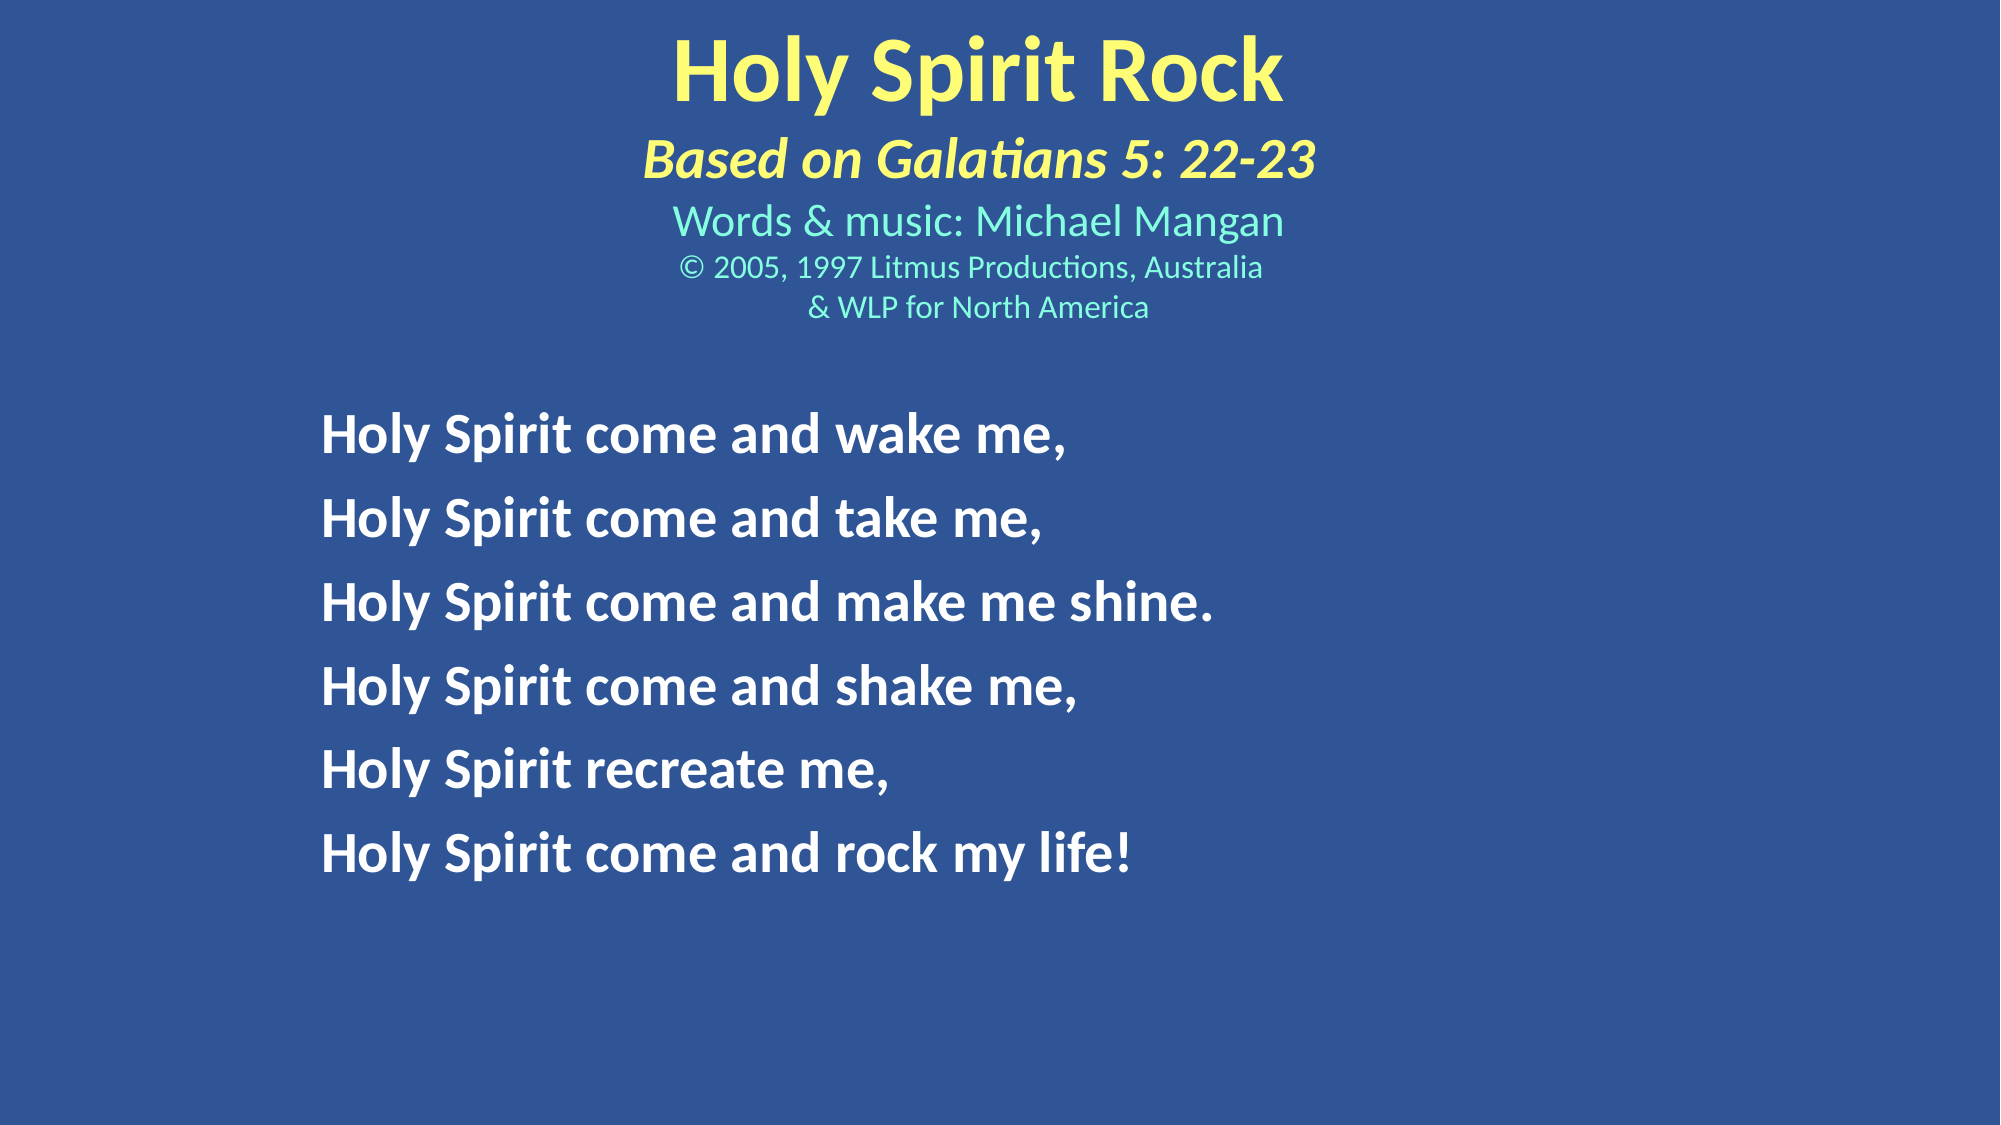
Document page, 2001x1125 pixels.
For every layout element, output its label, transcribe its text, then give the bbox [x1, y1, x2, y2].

text_box Holy Spirit Rock Based on Galatians 5: 22-23 Words & music: Michael Mangan © 2005, 1997 Litmus Productions, Australia & WLP for North America [291, 7, 1667, 327]
list Holy Spirit come and wake me, Holy Spirit come and take me, Holy Spirit come and make me shine. Holy Spirit come and shake me, Holy Spirit recreate me, Holy Spirit come and rock my life! [306, 396, 1694, 926]
